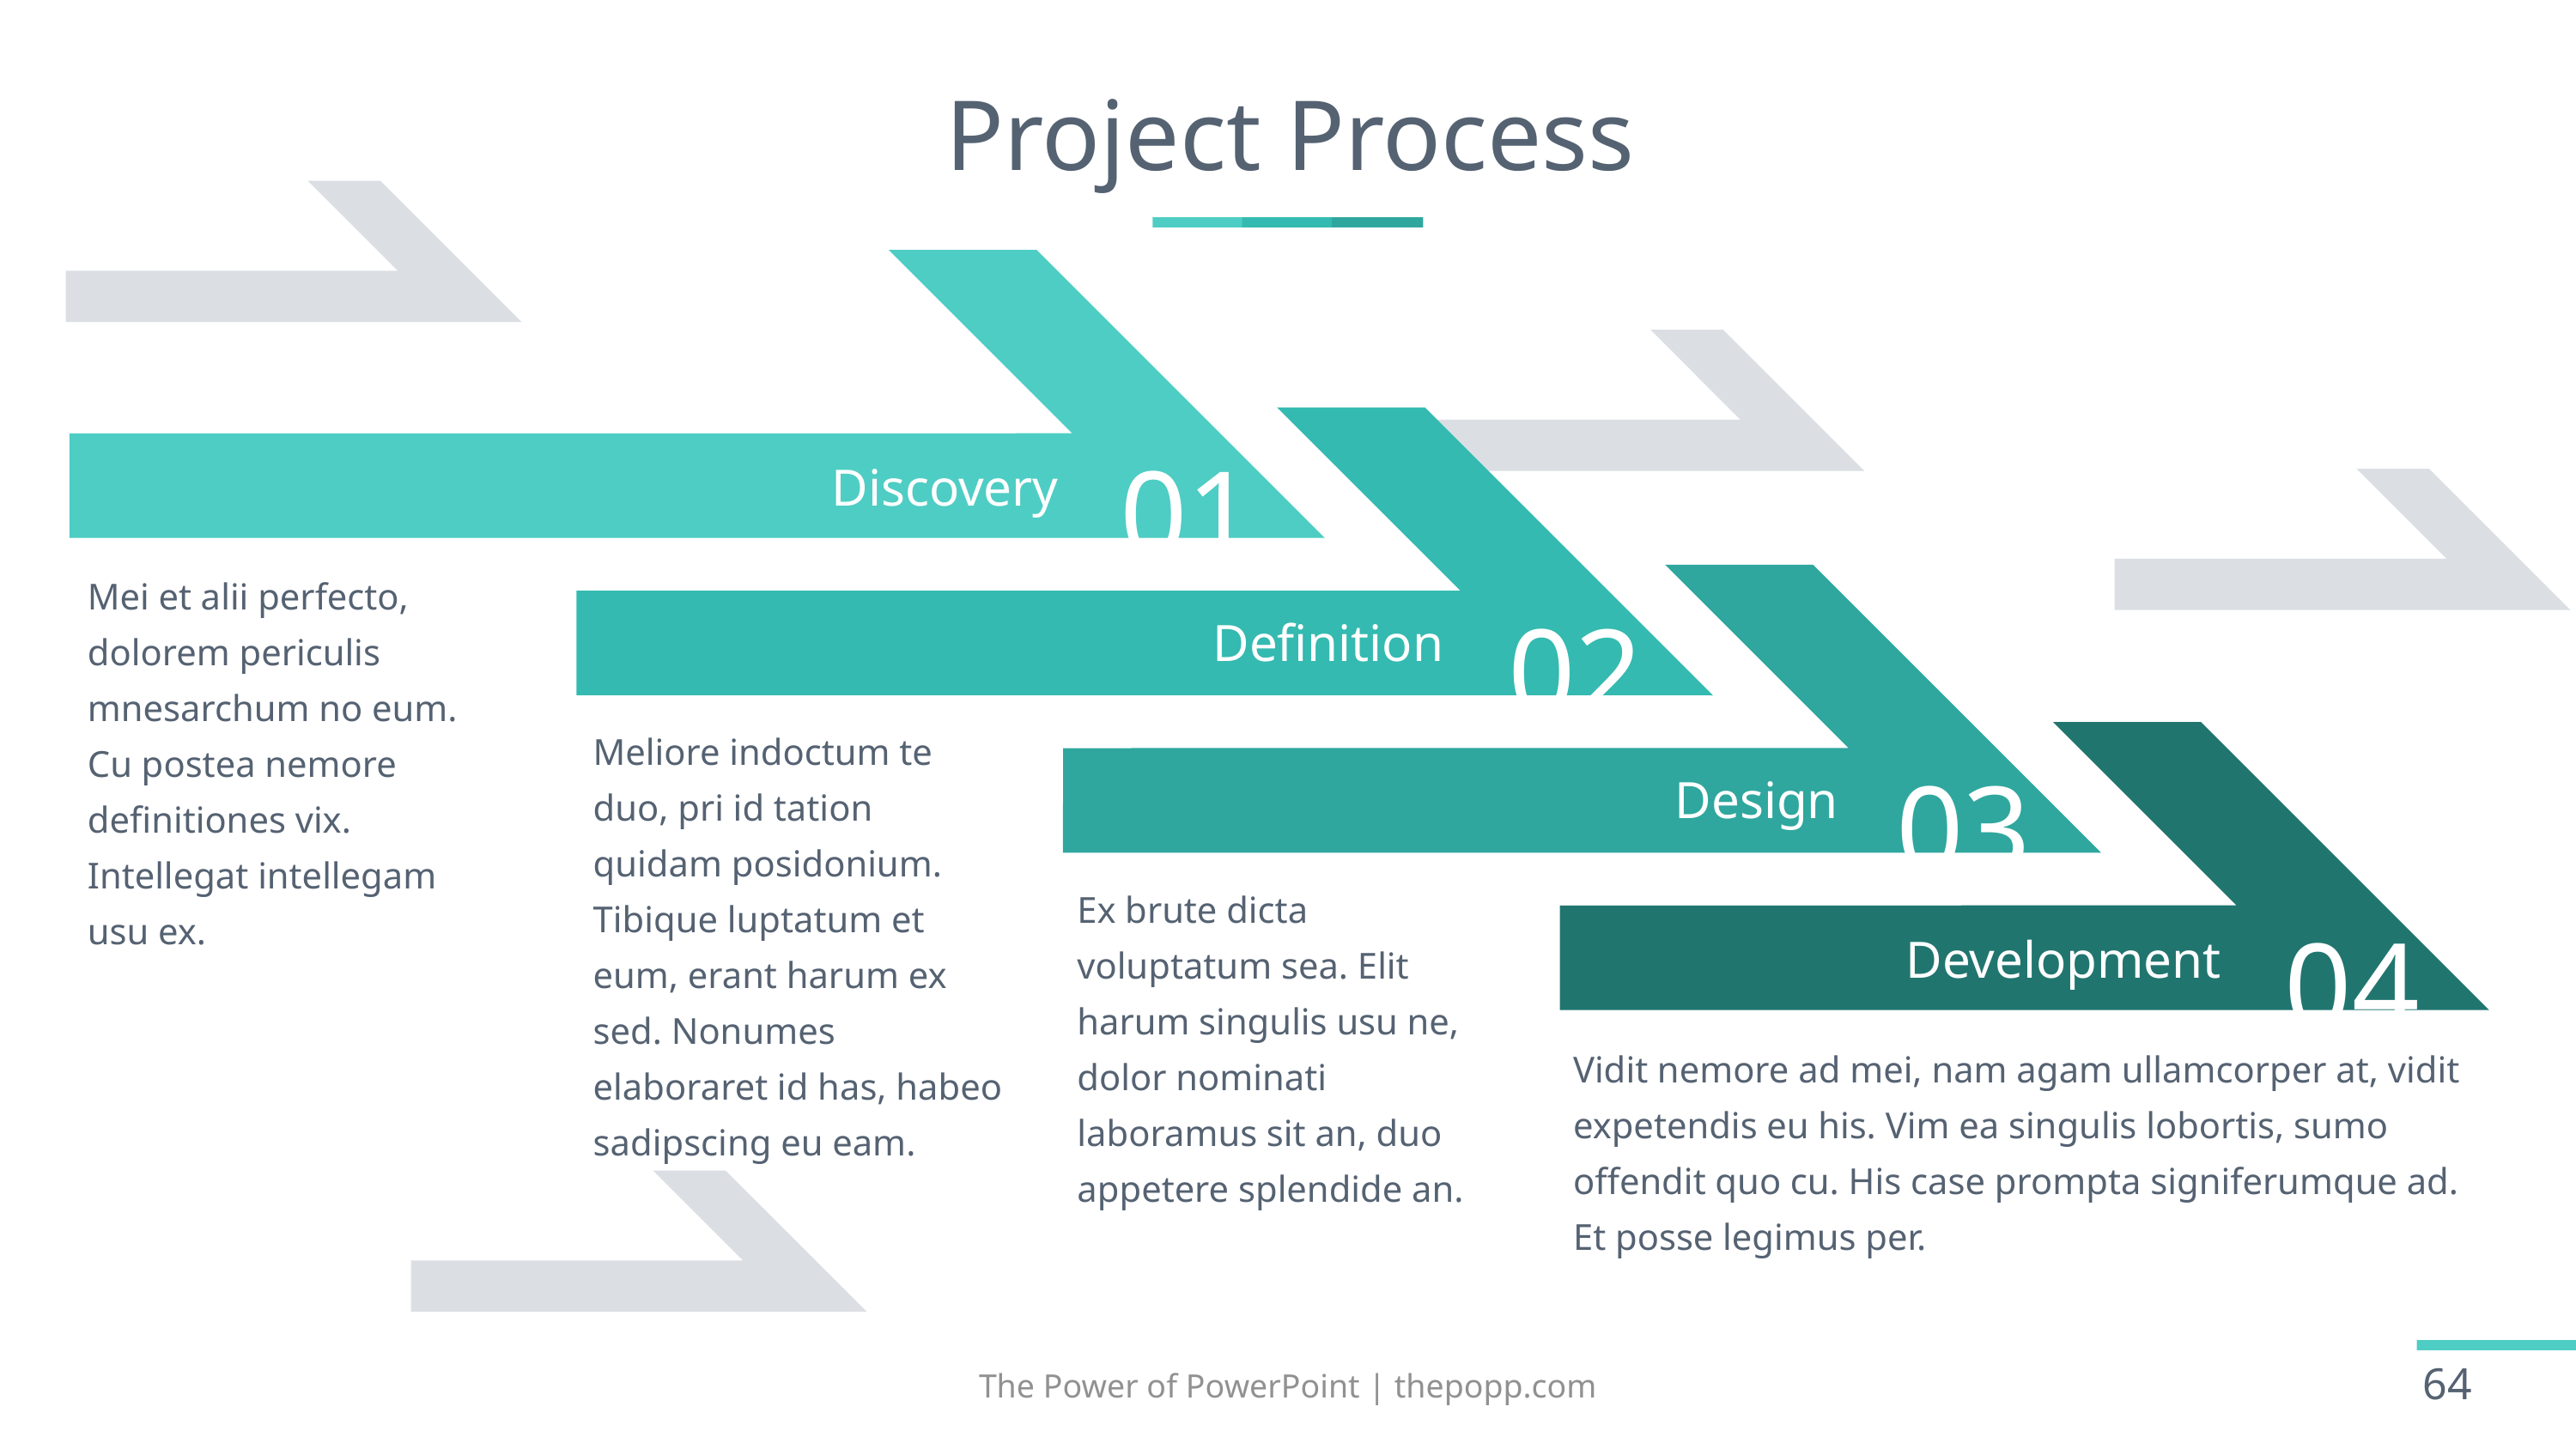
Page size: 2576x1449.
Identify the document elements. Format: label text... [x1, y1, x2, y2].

list Ex brute dicta voluptatum sea. Elit harum singulis usu ne, dolor nominati laboramus sit an, duo appetere splendide an. [1064, 868, 1507, 1325]
list Meliore indoctum te duo, pri id tation quidam posidonium. Tibique luptatum et eum, erant harum ex sed. Nonumes elaboraret id has, habeo sadipscing eu eam. [580, 710, 1023, 1166]
title Project Process [69, 49, 2512, 230]
footer The Power of PowerPoint | thepopp.com [853, 1349, 1723, 1427]
slide_number 64 [2409, 1351, 2576, 1421]
list Definition [806, 588, 1457, 694]
list Vidit nemore ad mei, nam agam ullamcorper at, vidit expetendis eu his. Vim ea singulis lobortis, sumo offendit quo cu. His case prompta signiferumque ad. Et posse legimus per. [1560, 1028, 2489, 1325]
list Development [1584, 905, 2234, 1010]
list Mei et alii perfecto, dolorem periculis mnesarchum no eum. Cu postea nemore definitiones vix. Intellegat intellegam usu ex. [74, 555, 517, 1010]
list Discovery [421, 433, 1071, 539]
list Design [1201, 746, 1851, 852]
